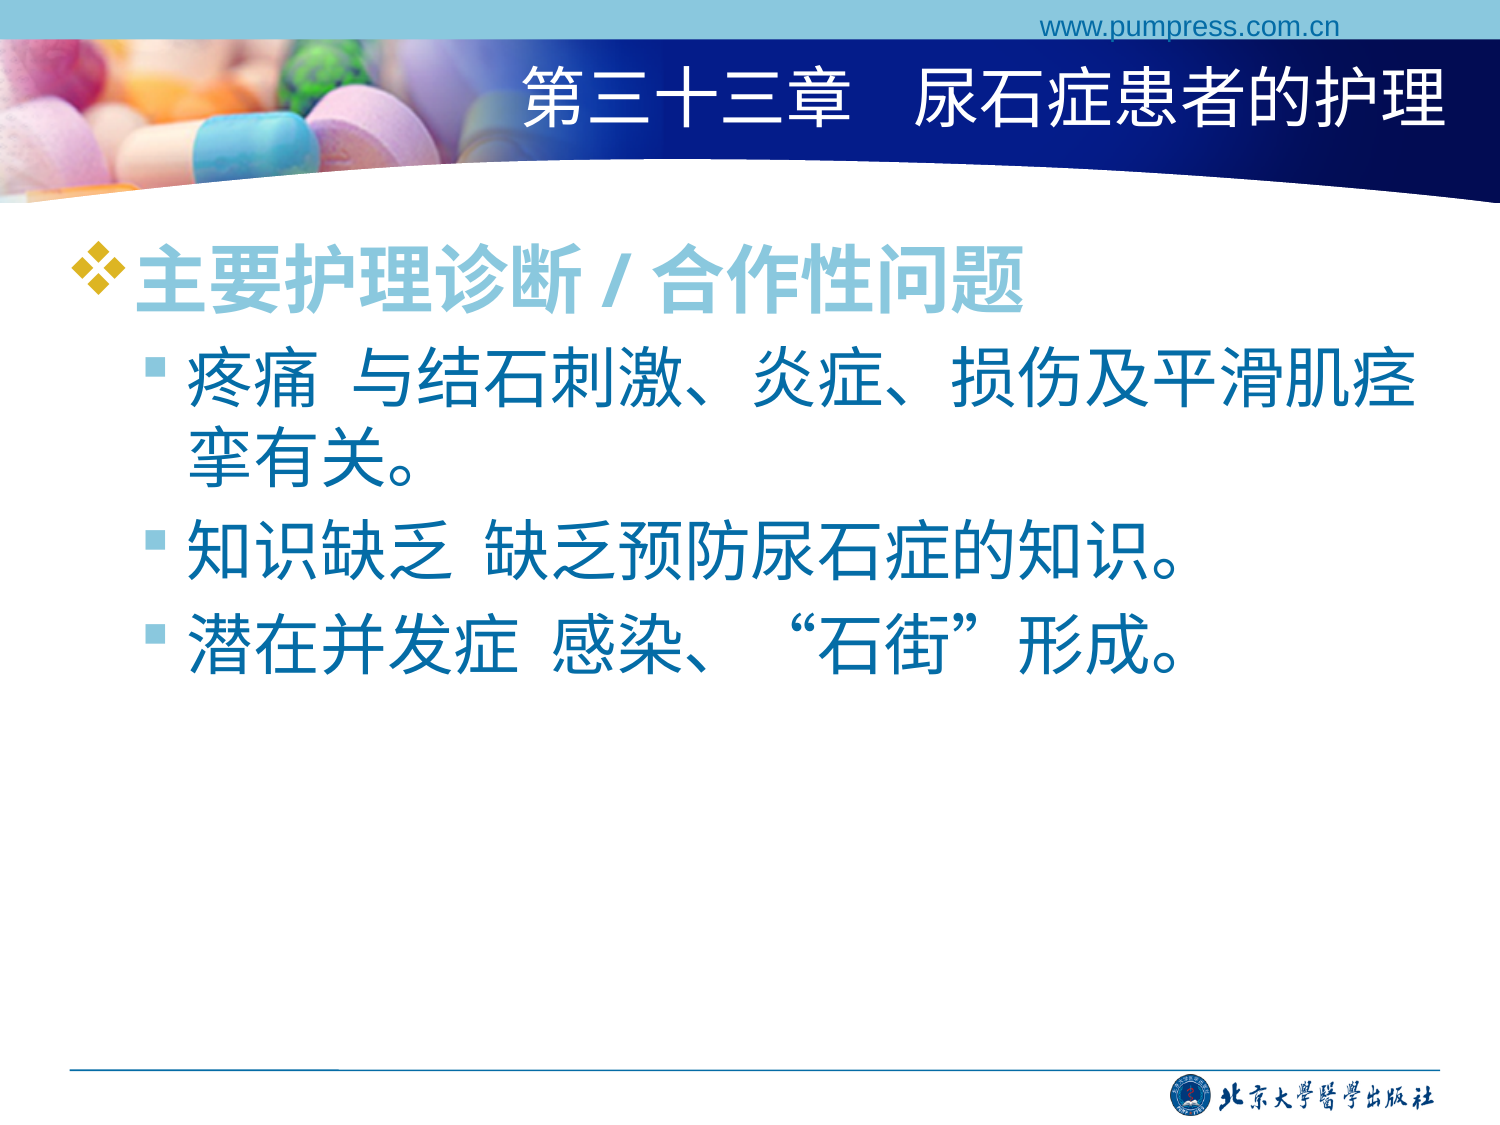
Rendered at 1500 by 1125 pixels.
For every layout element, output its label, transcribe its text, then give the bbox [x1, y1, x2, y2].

title 第三十三章 尿石症患者的护理 [137, 49, 1463, 143]
picture [0, 40, 1500, 203]
picture [1170, 1074, 1436, 1118]
slide_number www.pumpress.com.cn [1025, 0, 1463, 38]
list 主要护理诊断/合作性问题 疼痛 与结石刺激、炎症、损伤及平滑肌痉挛有关。 知识缺乏 缺乏预防尿石症的知识。 潜在并发症 感染、“石街”形成。 [49, 224, 1463, 1026]
